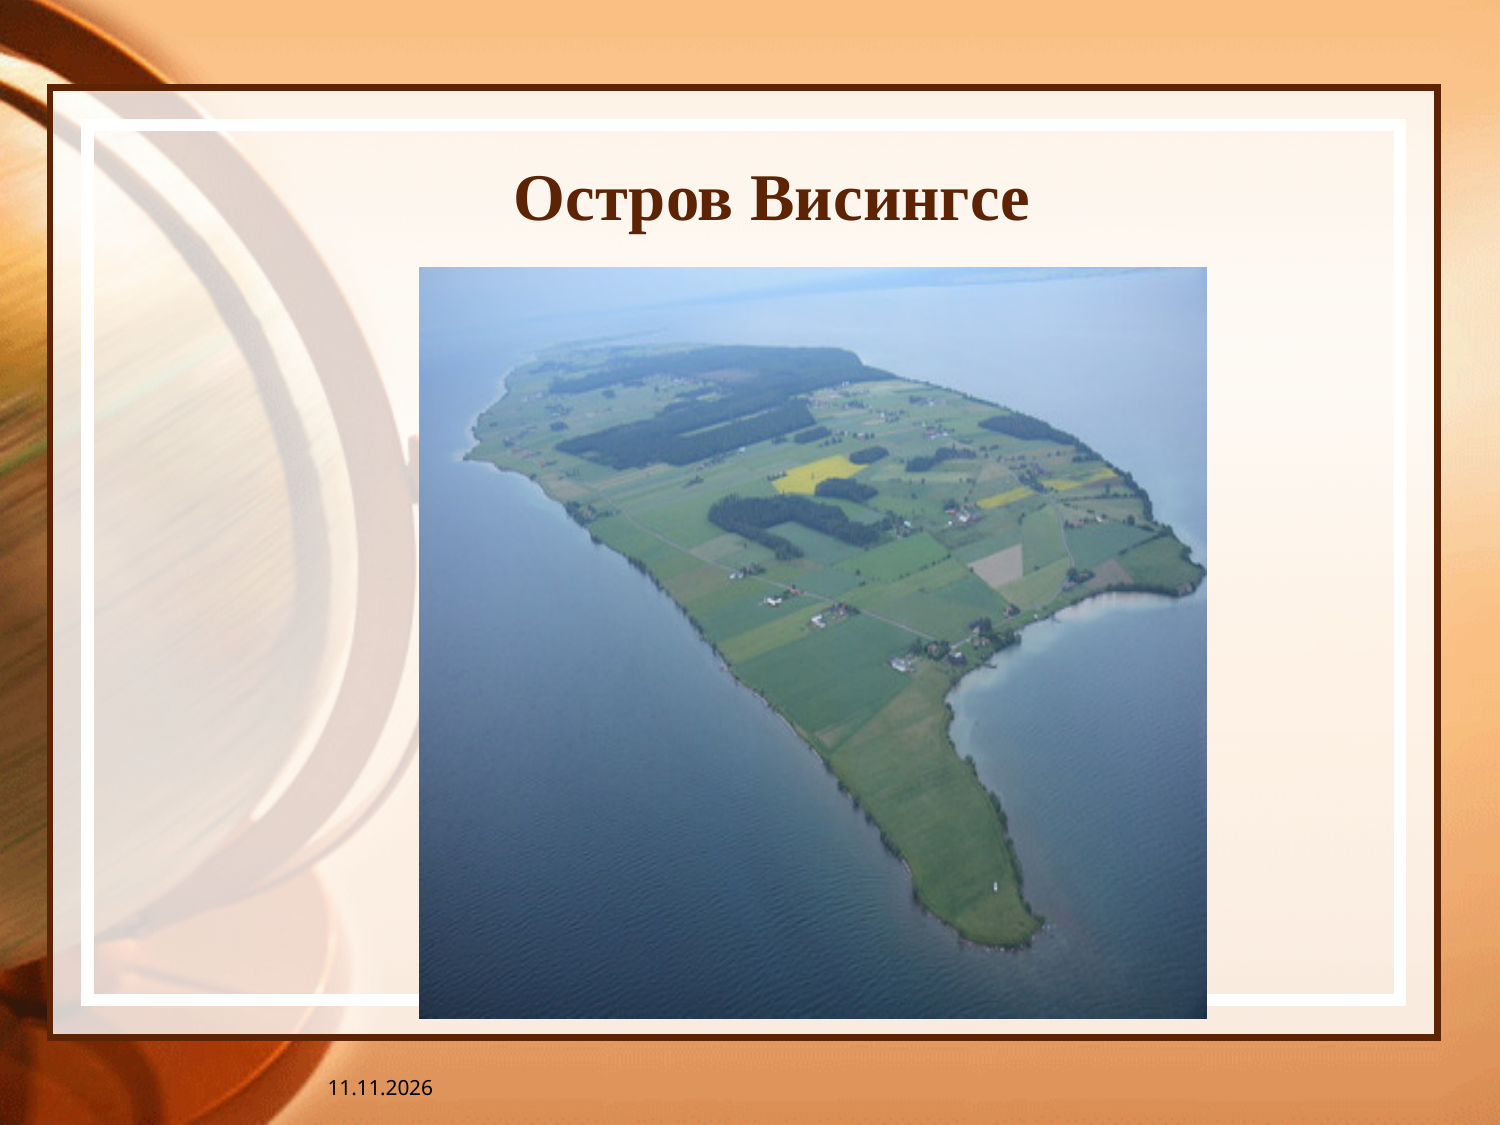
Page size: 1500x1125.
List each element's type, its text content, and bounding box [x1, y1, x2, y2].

picture [0, 0, 1500, 1125]
title Остров Висингсе [194, 137, 1350, 250]
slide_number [312, 1052, 574, 1125]
